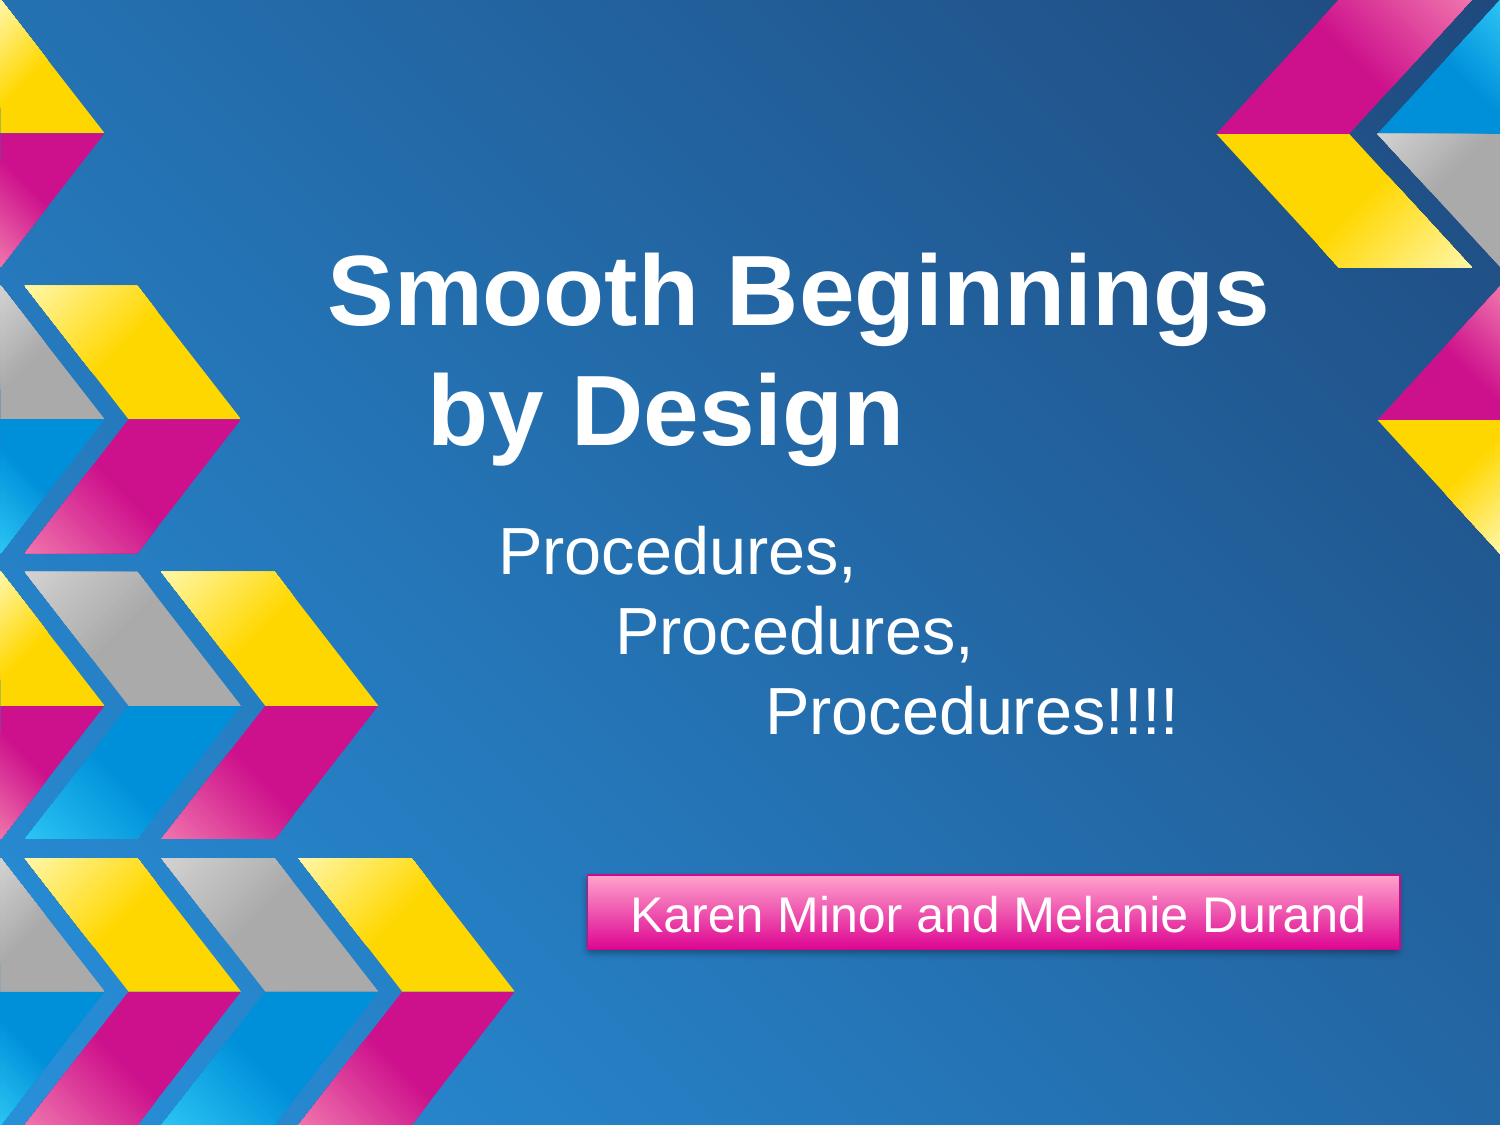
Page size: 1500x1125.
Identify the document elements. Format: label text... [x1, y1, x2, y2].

text_box Karen Minor and Melanie Durand [587, 874, 1401, 950]
subtitle Procedures, Procedures, Procedures!!!! [450, 492, 1378, 1125]
title Smooth Beginnings by Design [262, 210, 1378, 481]
